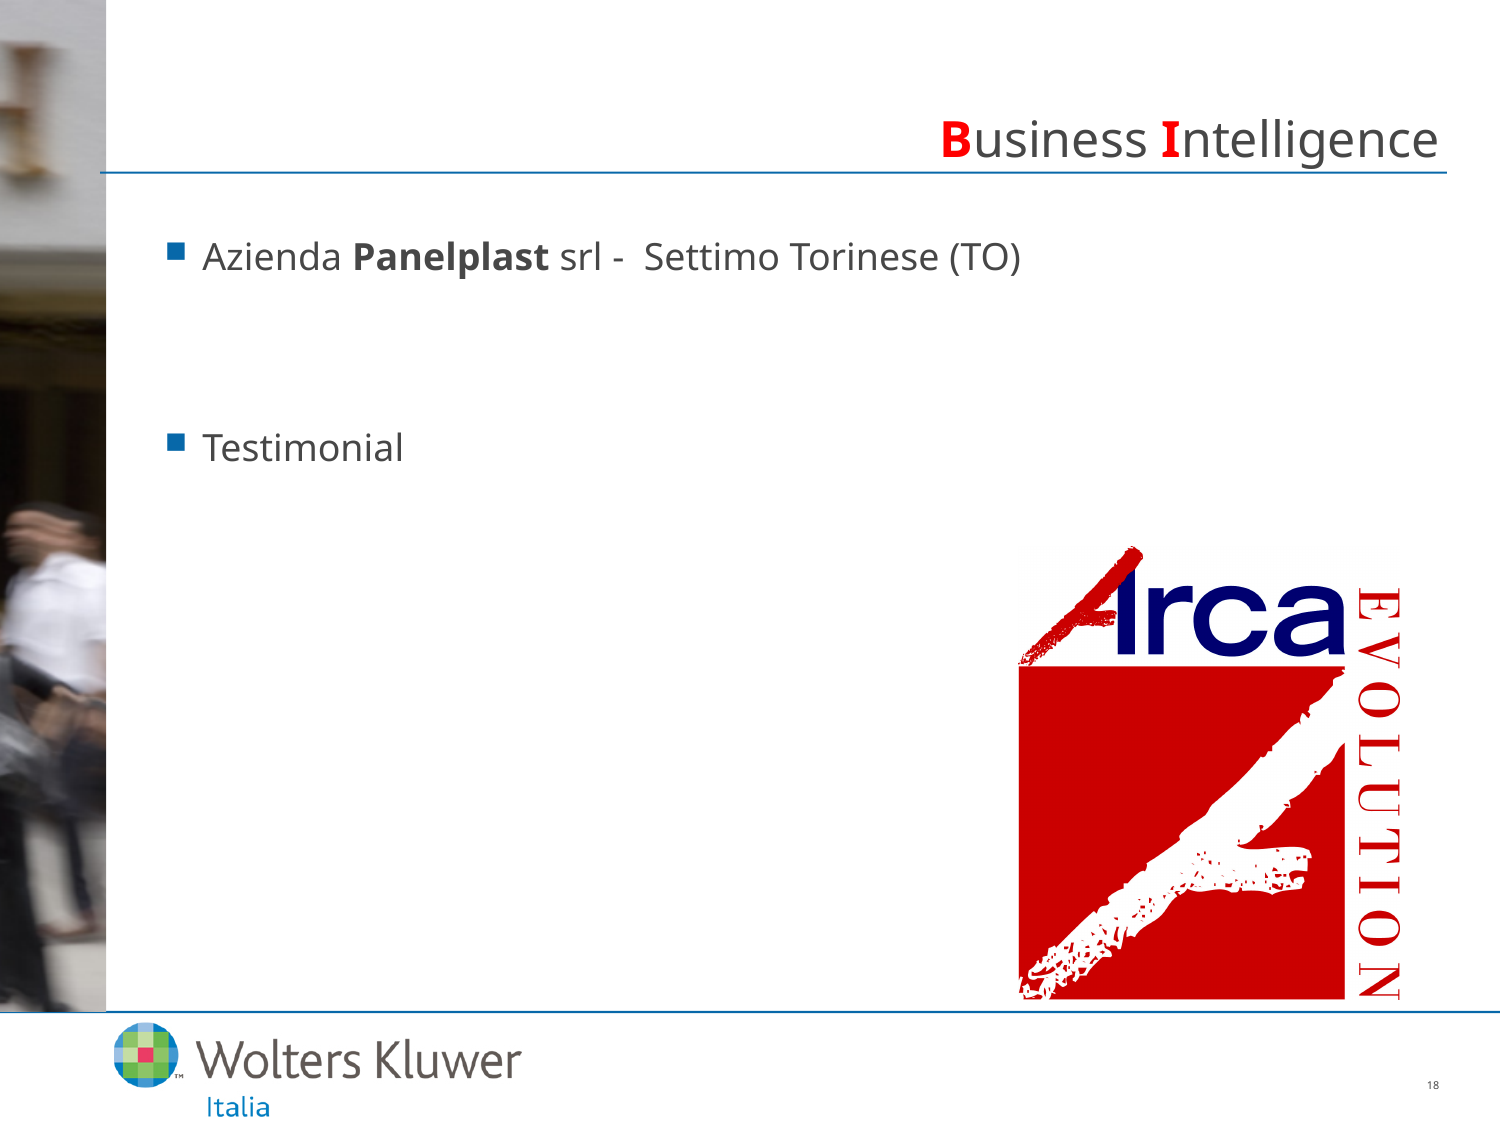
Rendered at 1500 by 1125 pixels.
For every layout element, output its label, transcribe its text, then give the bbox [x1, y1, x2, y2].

picture [0, 0, 107, 1012]
picture [108, 1018, 528, 1122]
slide_number 18 [1374, 1059, 1455, 1098]
list Azienda Panelplast srl - Settimo Torinese (TO) Testimonial [149, 224, 1455, 1001]
title Business Intelligence [149, 99, 1455, 176]
picture [1017, 546, 1400, 1000]
